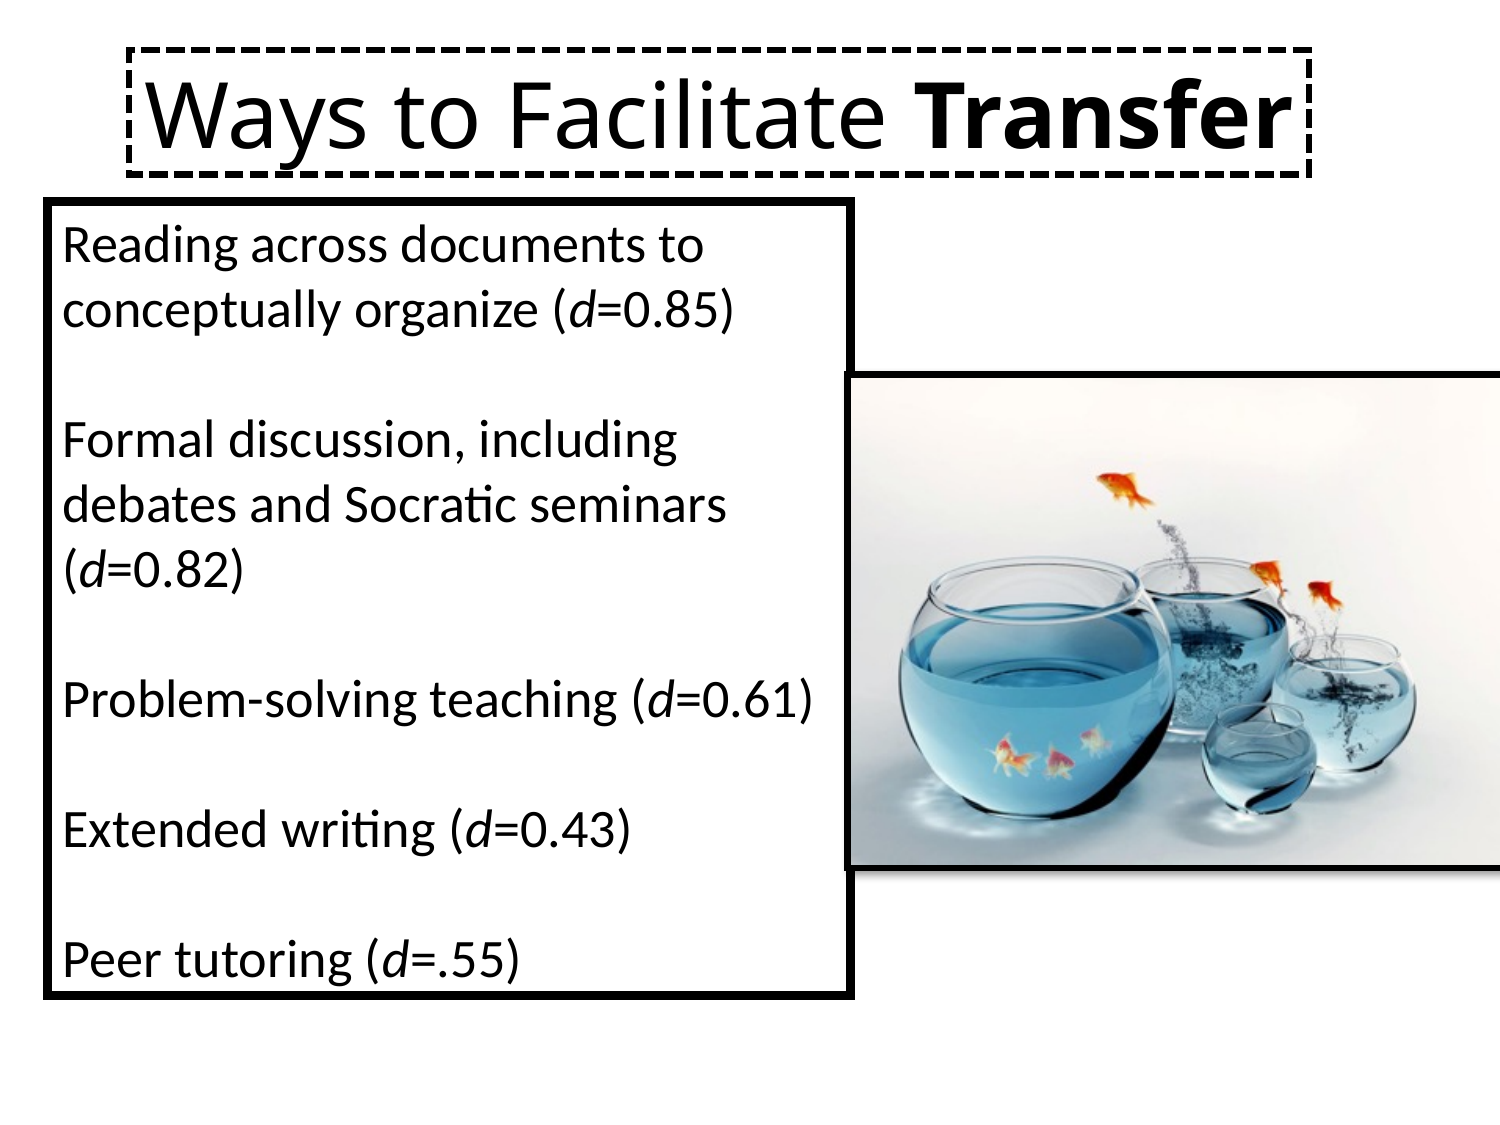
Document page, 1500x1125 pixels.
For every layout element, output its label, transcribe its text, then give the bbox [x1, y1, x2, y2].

text_box Ways to Facilitate Transfer [129, 49, 1309, 175]
picture [850, 377, 1500, 865]
text_box Reading across documents to conceptually organize (d=0.85) Formal discussion, including debates and Socratic seminars (d=0.82) Problem-solving teaching (d=0.61) Extended writing (d=0.43) Peer tutoring (d=.55) [47, 201, 851, 996]
